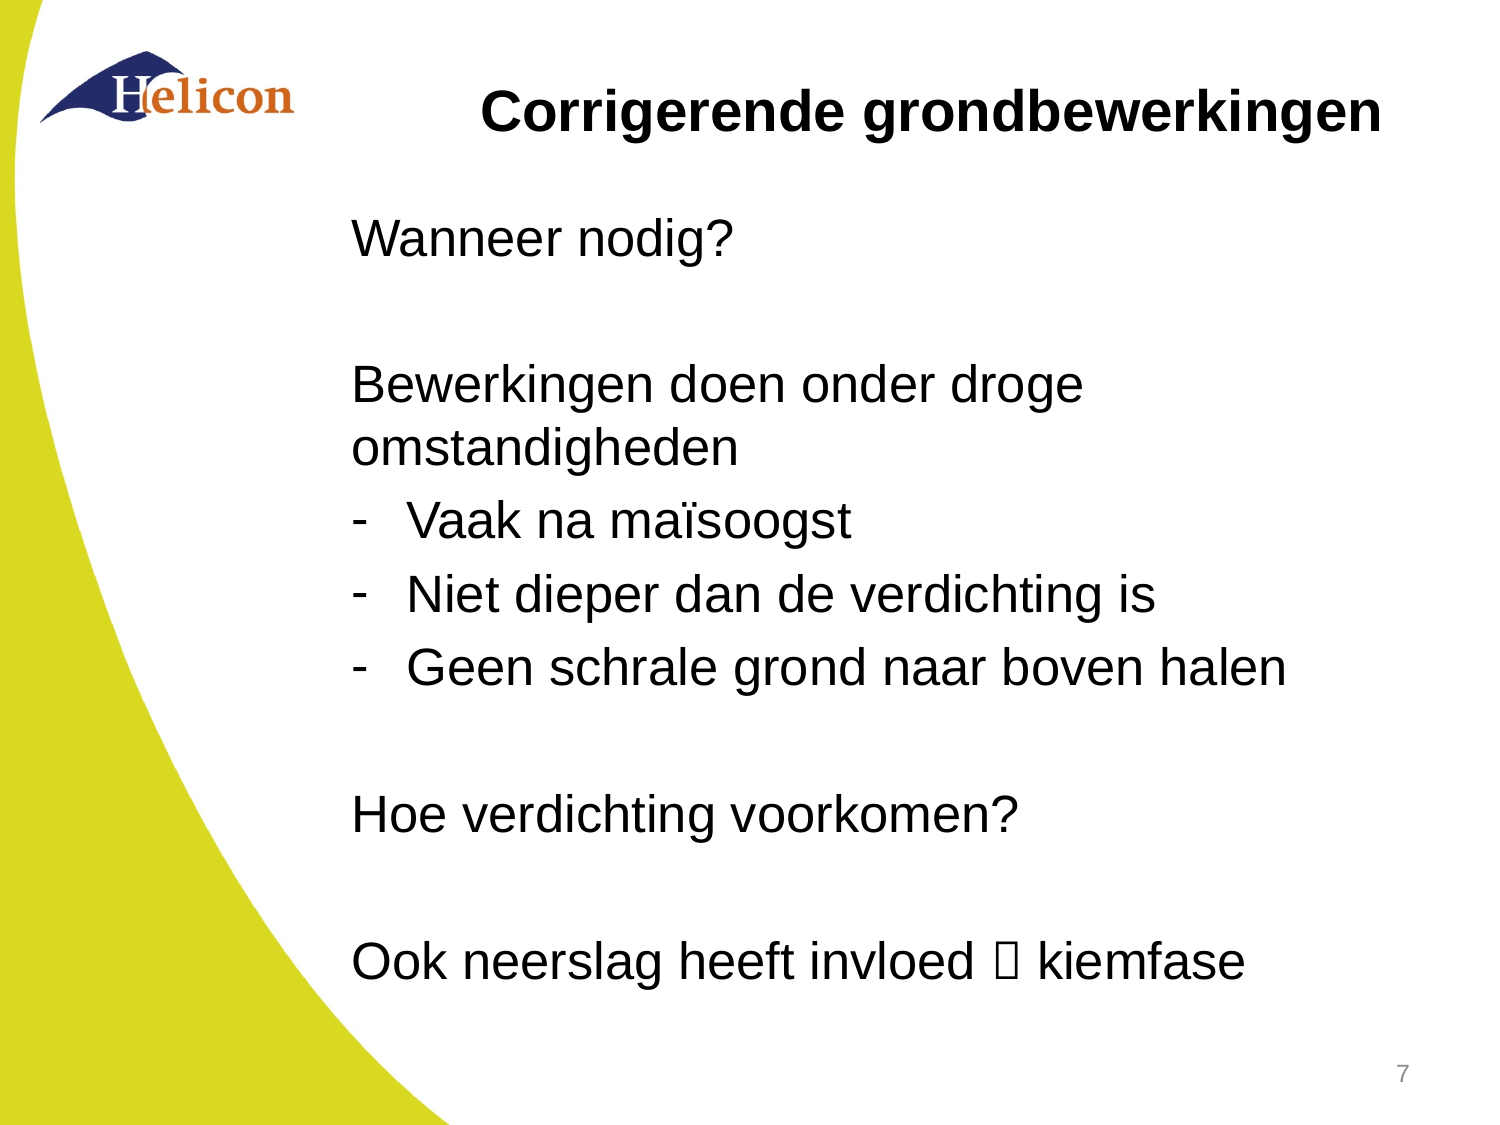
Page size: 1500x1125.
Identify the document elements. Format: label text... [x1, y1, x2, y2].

slide_number 7 [1074, 1042, 1425, 1103]
title Corrigerende grondbewerkingen [324, 54, 1415, 161]
picture [0, 0, 1500, 1125]
list Wanneer nodig? Bewerkingen doen onder droge omstandigheden Vaak na maïsoogst Niet dieper dan de verdichting is Geen schrale grond naar boven halen Hoe verdichting voorkomen? Ook neerslag heeft invloed  kiemfase [336, 196, 1425, 1005]
